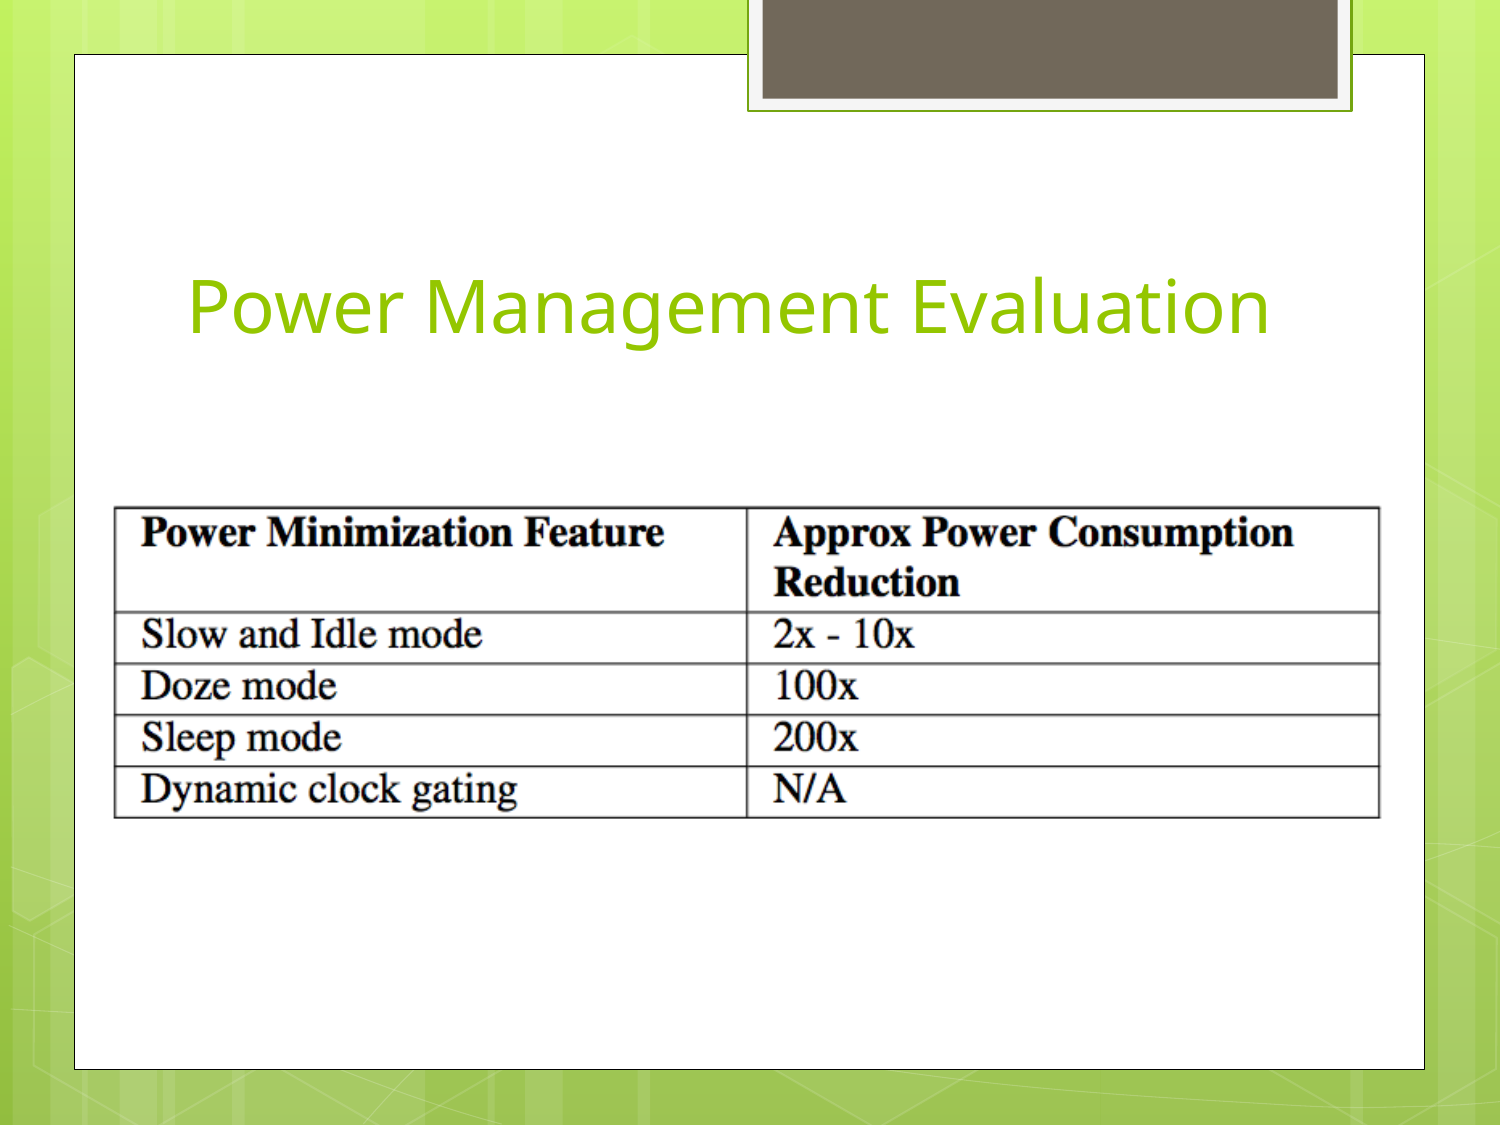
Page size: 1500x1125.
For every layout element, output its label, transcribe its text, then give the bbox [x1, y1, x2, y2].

title Power Management Evaluation [171, 168, 1324, 357]
picture [106, 503, 1388, 827]
